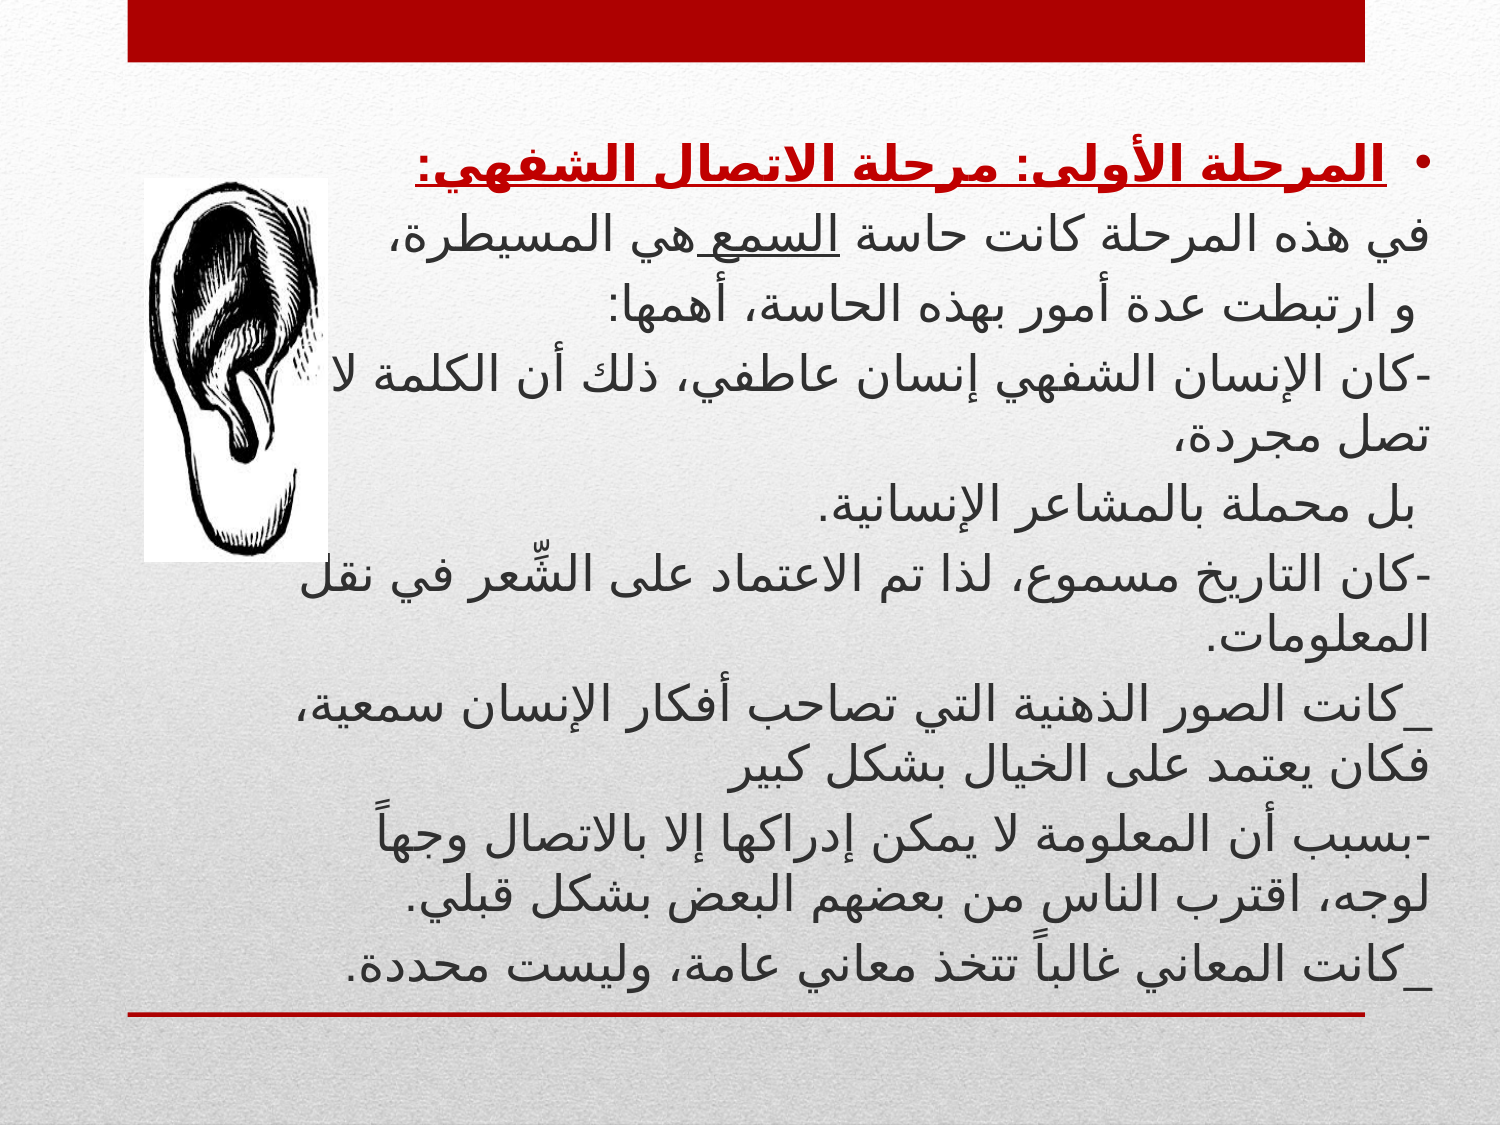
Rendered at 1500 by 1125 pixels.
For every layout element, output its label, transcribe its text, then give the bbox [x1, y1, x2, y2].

picture [143, 177, 328, 563]
list المرحلة الأولى: مرحلة الاتصال الشفهي: في هذه المرحلة كانت حاسة السمع هي المسيطرة، و ارتبطت عدة أمور بهذه الحاسة، أهمها: -كان الإنسان الشفهي إنسان عاطفي، ذلك أن الكلمة لا تصل مجردة، بل محملة بالمشاعر الإنسانية. -كان التاريخ مسموع، لذا تم الاعتماد على الشِّعر في نقل المعلومات. _كانت الصور الذهنية التي تصاحب أفكار الإنسان سمعية، فكان يعتمد على الخيال بشكل كبير -بسبب أن المعلومة لا يمكن إدراكها إلا بالاتصال وجهاً لوجه، اقترب الناس من بعضهم البعض بشكل قبلي. _كانت المعاني غالباً تتخذ معاني عامة، وليست محددة. [271, 137, 1447, 986]
